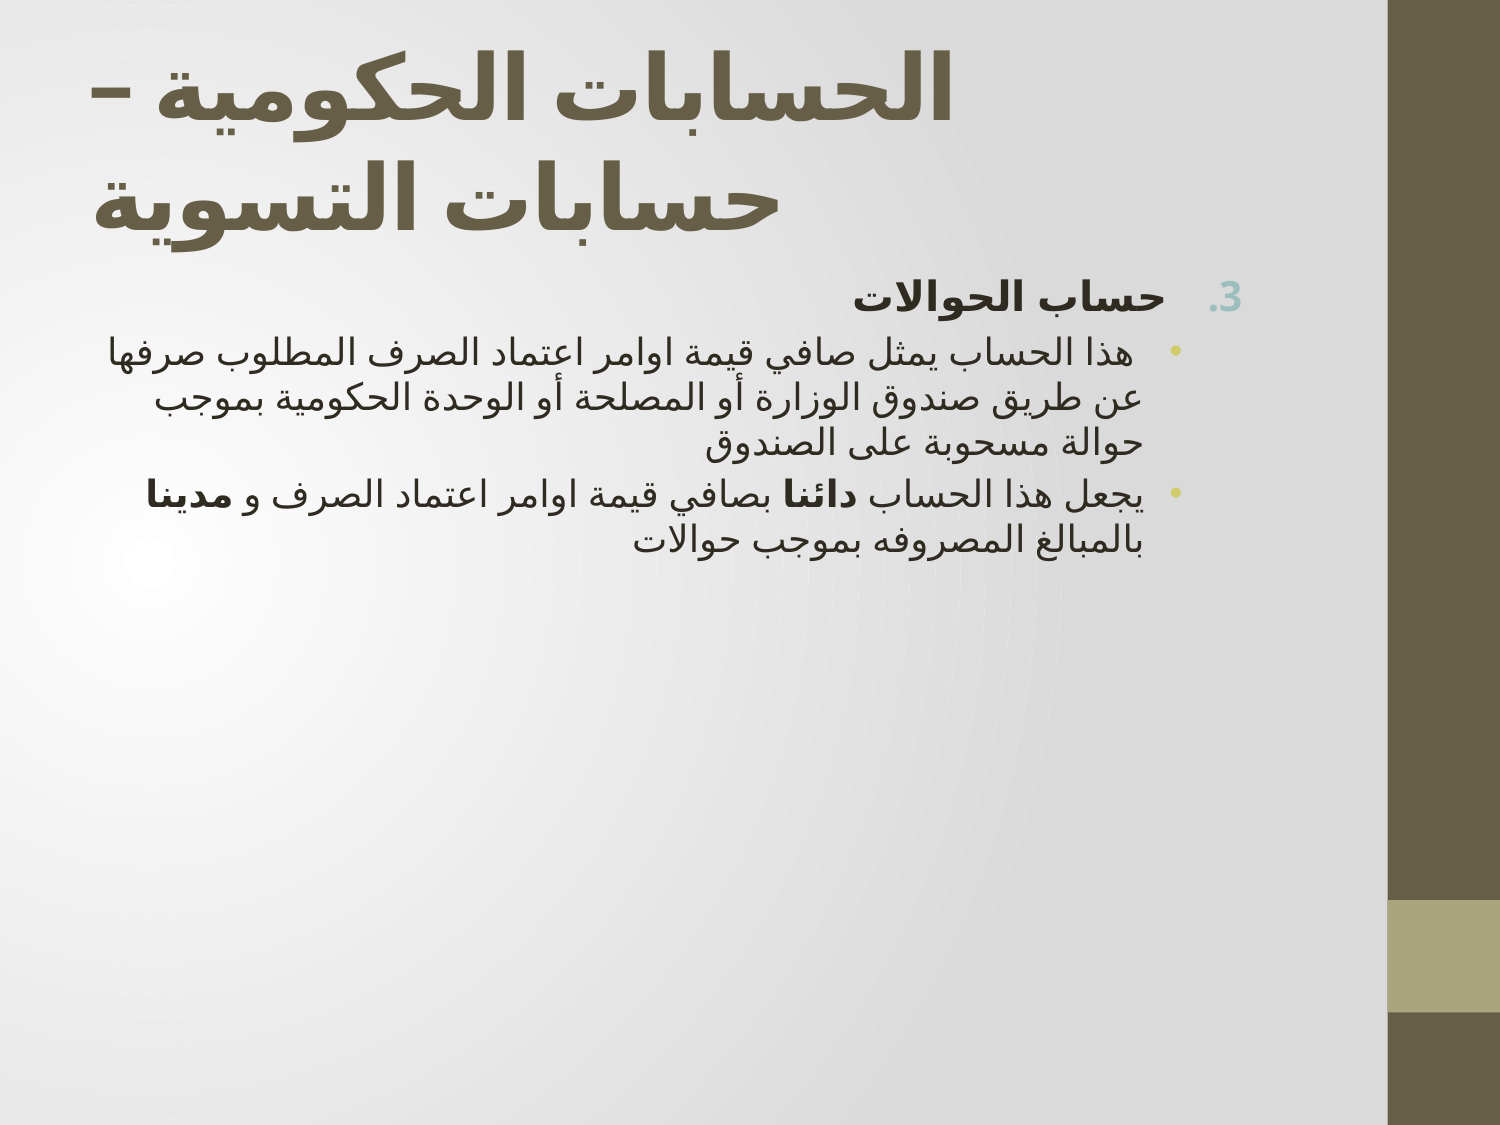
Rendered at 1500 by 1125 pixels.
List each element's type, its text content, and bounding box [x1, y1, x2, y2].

list حساب الحوالات هذا الحساب يمثل صافي قيمة اوامر اعتماد الصرف المطلوب صرفها عن طريق صندوق الوزارة أو المصلحة أو الوحدة الحكومية بموجب حوالة مسحوبة على الصندوق يجعل هذا الحساب دائنا بصافي قيمة اوامر اعتماد الصرف و مدينا بالمبالغ المصروفه بموجب حوالات [75, 262, 1325, 1050]
title الحسابات الحكومية – حسابات التسوية [75, 45, 1325, 233]
